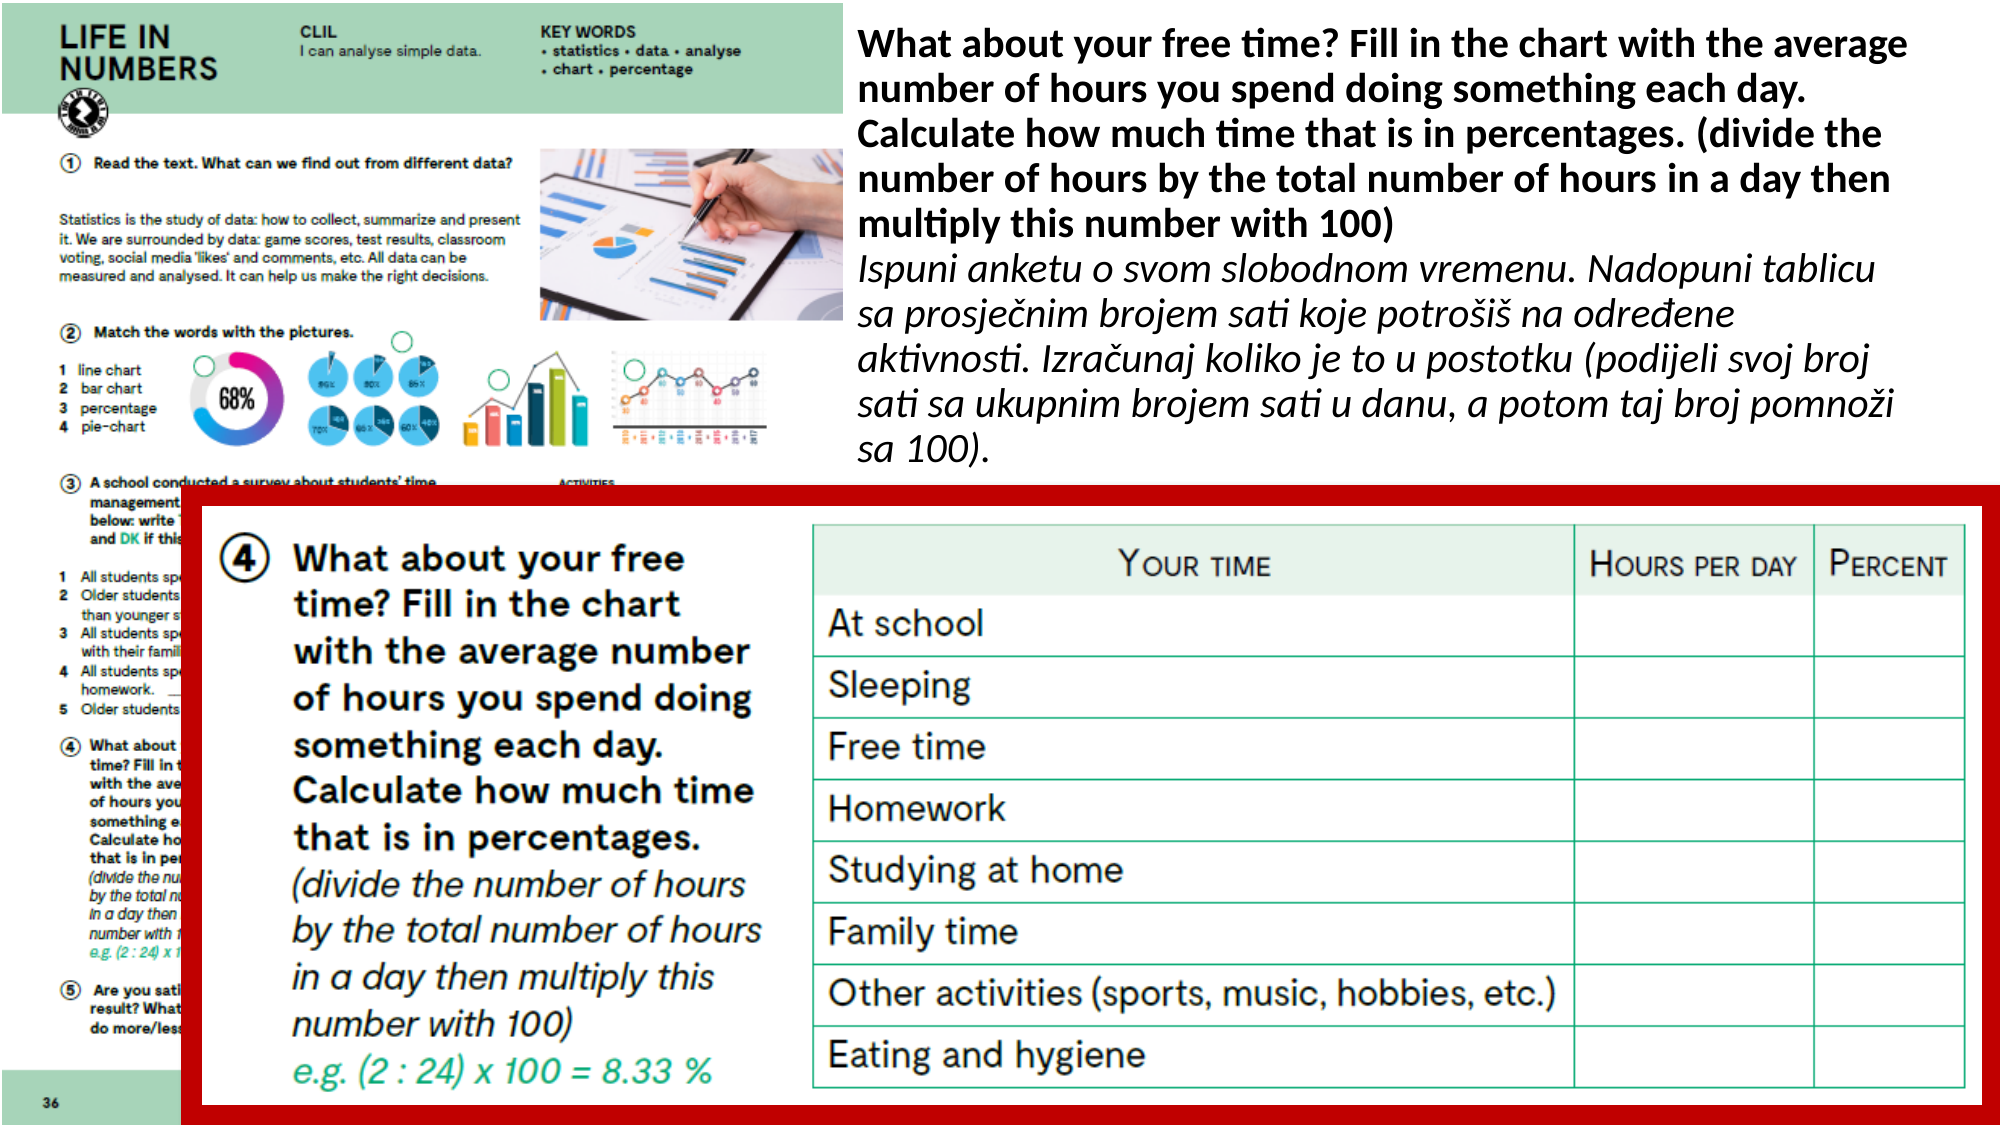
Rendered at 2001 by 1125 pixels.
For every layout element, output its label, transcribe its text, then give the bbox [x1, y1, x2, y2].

picture [2, 3, 1982, 1125]
text_box What about your free time? Fill in the chart with the average number of hours you spend doing something each day. Calculate how much time that is in percentages. (divide the number of hours by the total number of hours in a day then multiply this number with 100) Ispuni anketu o svom slobodnom vremenu. Nadopuni tablicu sa prosječnim brojem sati koje potrošiš na određene aktivnosti. Izračunaj koliko je to u postotku (podijeli svoj broj sati sa ukupnim brojem sati u danu, a potom taj broj pomnoži sa 100). [843, 13, 1931, 505]
